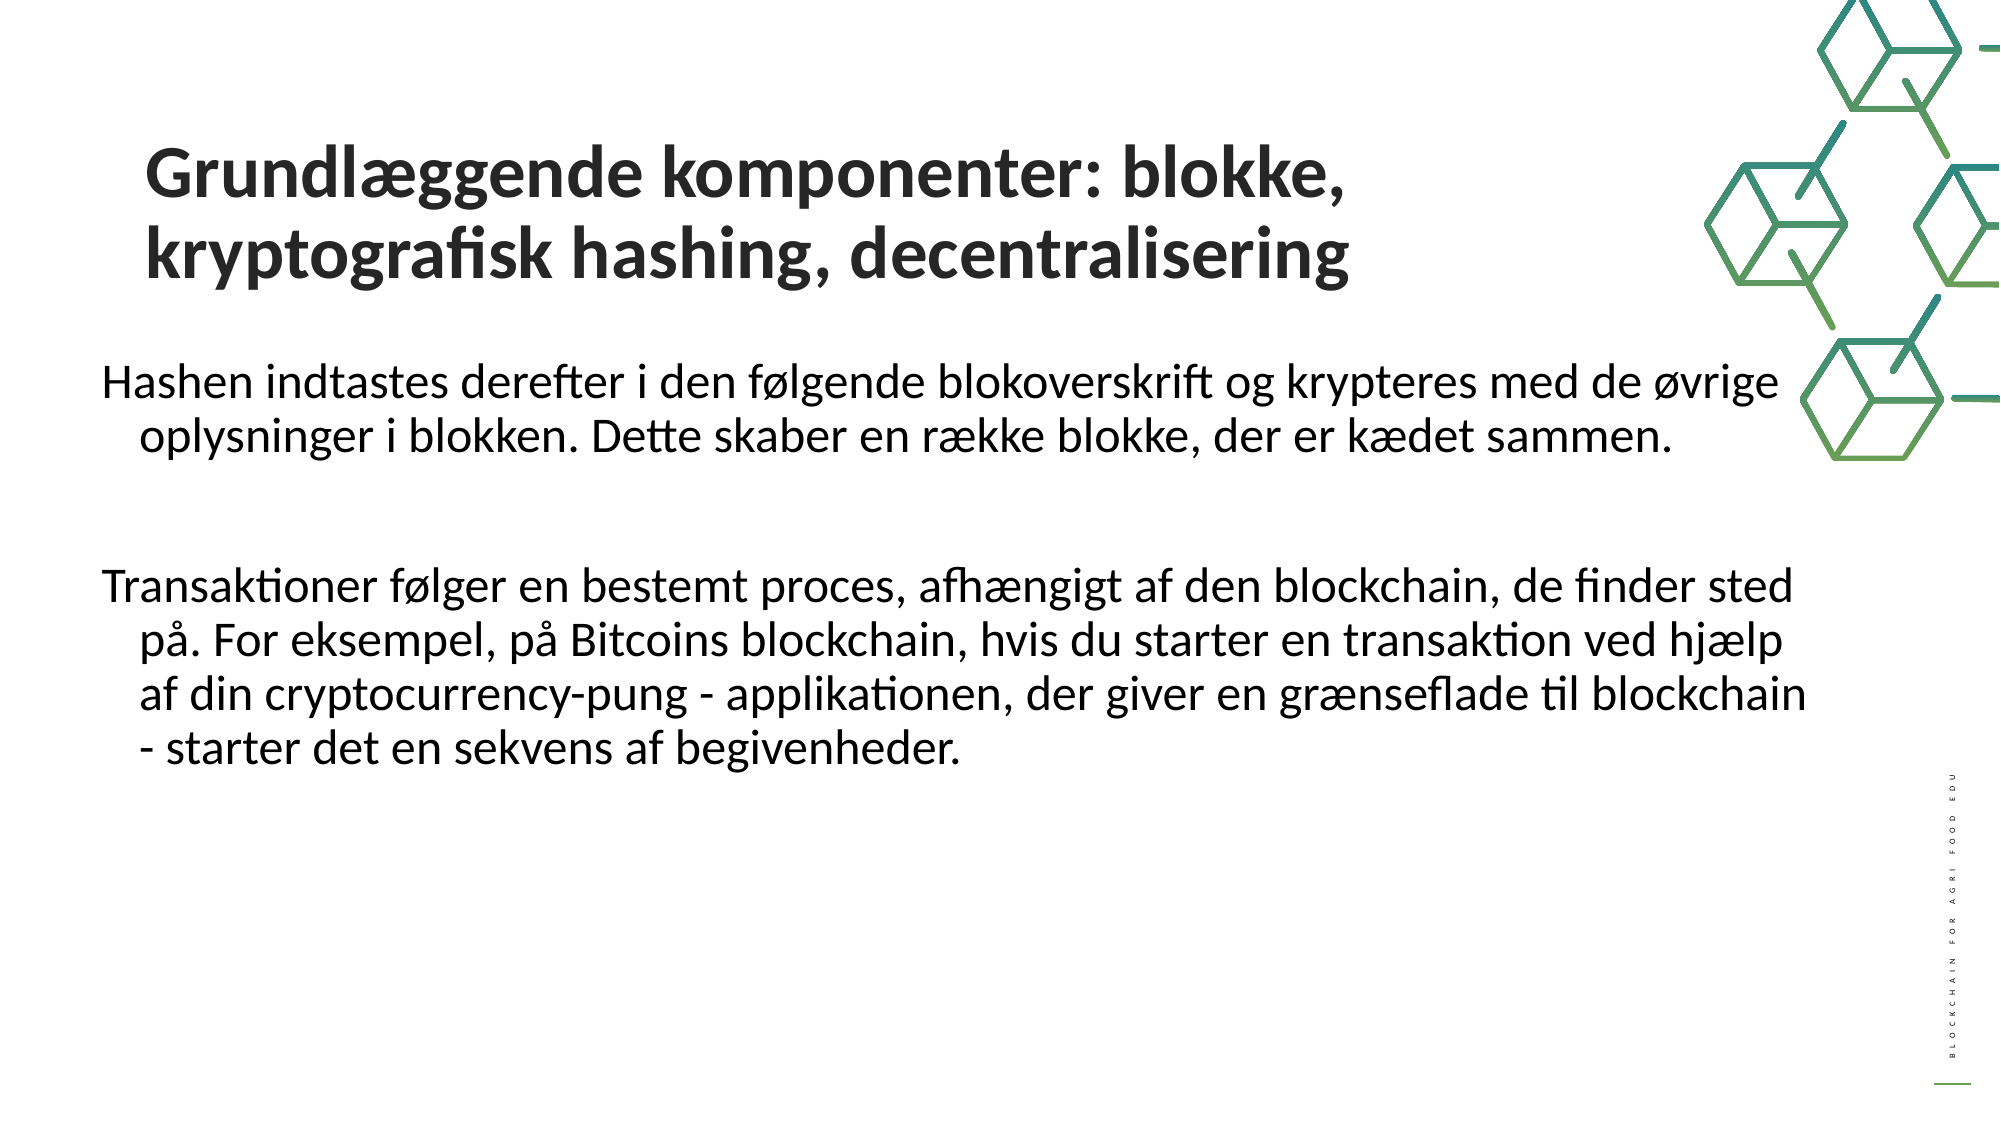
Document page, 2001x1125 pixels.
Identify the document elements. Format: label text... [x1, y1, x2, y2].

list Hashen indtastes derefter i den følgende blokoverskrift og krypteres med de øvrige oplysninger i blokken. Dette skaber en række blokke, der er kædet sammen. Transaktioner følger en bestemt proces, afhængigt af den blockchain, de finder sted på. For eksempel, på Bitcoins blockchain, hvis du starter en transaktion ved hjælp af din cryptocurrency-pung - applikationen, der giver en grænseflade til blockchain - starter det en sekvens af begivenheder. [86, 348, 1825, 980]
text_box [1704, 0, 2000, 461]
list Grundlæggende komponenter: blokke, kryptografisk hashing, decentralisering [130, 124, 1704, 337]
